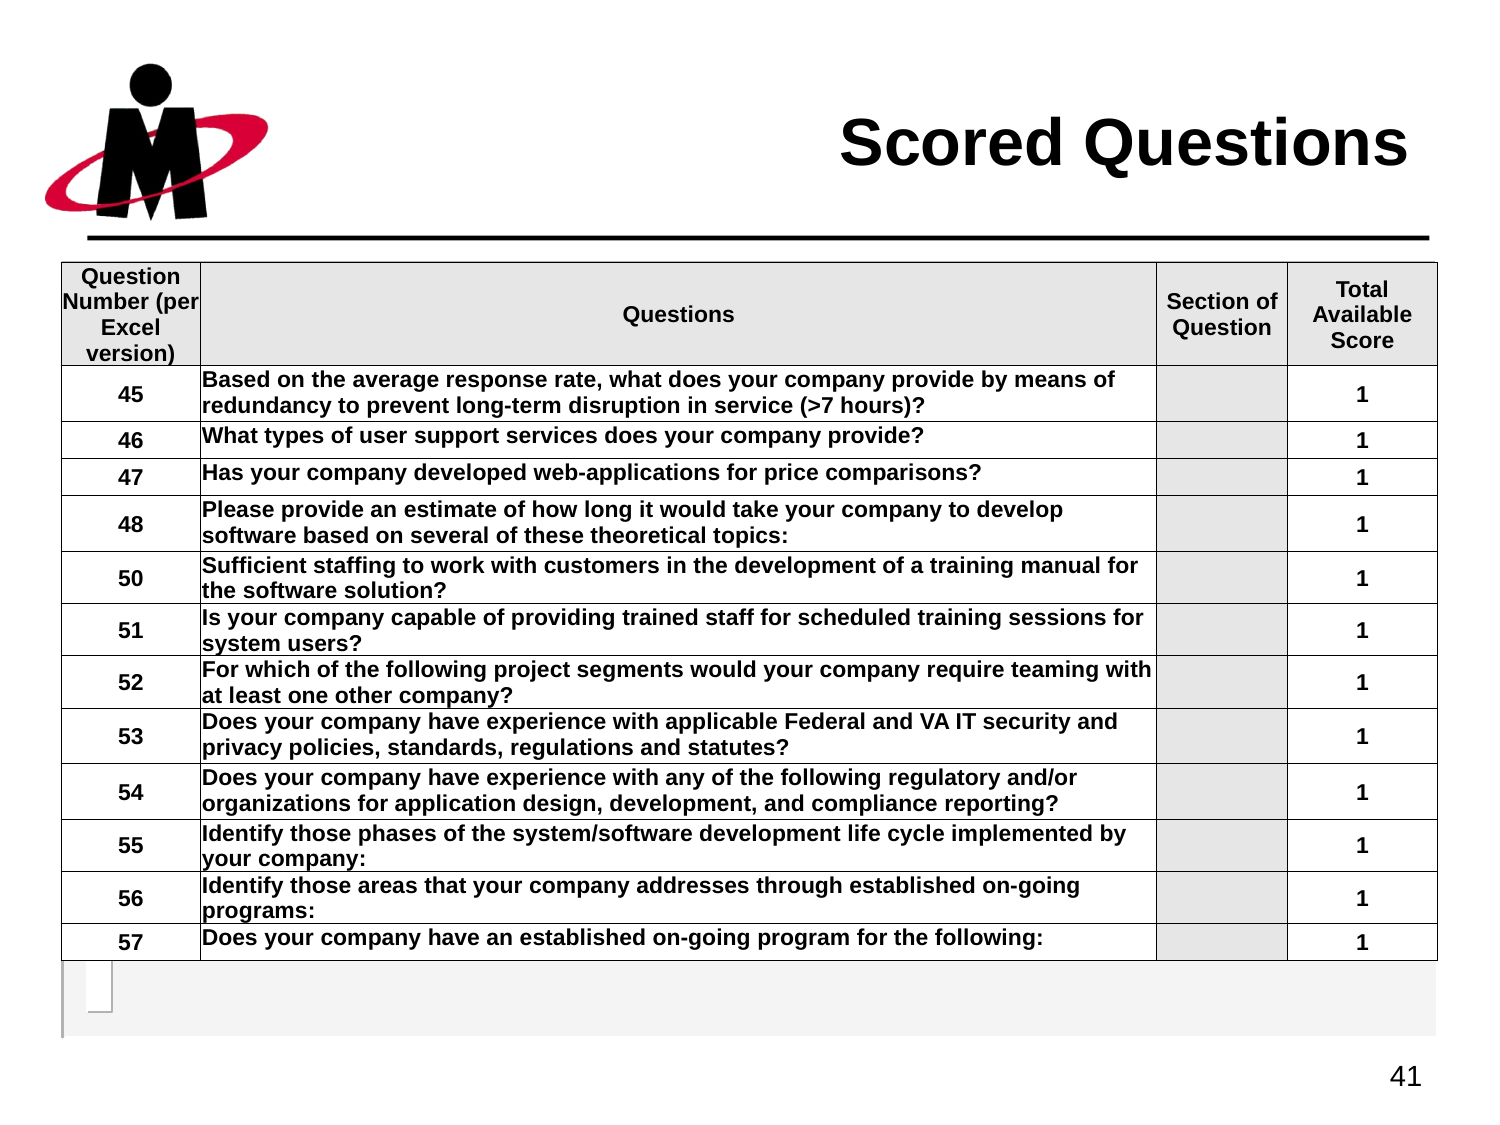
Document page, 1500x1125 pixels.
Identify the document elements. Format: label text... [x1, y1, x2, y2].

table_cell [1157, 604, 1287, 655]
table_cell [1157, 459, 1287, 495]
title Scored Questions [367, 44, 1426, 233]
table_cell 50 [62, 552, 200, 603]
table_cell 1 [1288, 820, 1437, 871]
table_cell 51 [62, 604, 200, 655]
table_cell Identify those phases of the system/software development life cycle implemented by your company: [201, 820, 1156, 871]
table_cell 53 [62, 709, 200, 763]
table_cell Identify those areas that your company addresses through established on-going programs: [201, 872, 1156, 923]
table_cell [1157, 422, 1287, 458]
table_cell What types of user support services does your company provide? [201, 422, 1156, 458]
table_header Section of Question [1157, 263, 1287, 365]
table_cell [1157, 656, 1287, 708]
table_cell [1157, 820, 1287, 871]
table_cell 48 [62, 496, 200, 551]
table_cell 1 [1288, 366, 1437, 421]
table_cell [1157, 366, 1287, 421]
table_cell [1157, 764, 1287, 819]
table_cell 1 [1288, 604, 1437, 655]
table_cell 57 [62, 924, 200, 960]
table_cell 1 [1288, 496, 1437, 551]
table_cell 1 [1288, 872, 1437, 923]
table_header Question Number (per Excel version) [62, 263, 200, 365]
table_cell Does your company have experience with applicable Federal and VA IT security and privacy policies, standards, regulations and statutes? [201, 709, 1156, 763]
table_header Total Available Score [1288, 263, 1437, 365]
table_cell Does your company have experience with any of the following regulatory and/or organizations for application design, development, and compliance reporting? [201, 764, 1156, 819]
picture [27, 44, 283, 251]
table_cell 52 [62, 656, 200, 708]
table_cell Based on the average response rate, what does your company provide by means of redundancy to prevent long-term disruption in service (>7 hours)? [201, 366, 1156, 421]
table_cell 47 [62, 459, 200, 495]
table_cell [1157, 872, 1287, 923]
table_cell For which of the following project segments would your company require teaming with at least one other company? [201, 656, 1156, 708]
table_cell Is your company capable of providing trained staff for scheduled training sessions for system users? [201, 604, 1156, 655]
table_cell 1 [1288, 764, 1437, 819]
table_cell 45 [62, 366, 200, 421]
slide_number 41 [1124, 1036, 1438, 1113]
table_cell Has your company developed web-applications for price comparisons? [201, 459, 1156, 495]
table_cell Please provide an estimate of how long it would take your company to develop software based on several of these theoretical topics: [201, 496, 1156, 551]
table_cell 1 [1288, 422, 1437, 458]
table_header Questions [201, 263, 1156, 365]
table_cell 56 [62, 872, 200, 923]
table_cell 54 [62, 764, 200, 819]
table_cell 1 [1288, 656, 1437, 708]
table_cell 1 [1288, 459, 1437, 495]
table_cell Sufficient staffing to work with customers in the development of a training manual for the software solution? [201, 552, 1156, 603]
table_cell 1 [1288, 924, 1437, 960]
table_cell 1 [1288, 709, 1437, 763]
table_cell 1 [1288, 552, 1437, 603]
table_cell Does your company have an established on-going program for the following: [201, 924, 1156, 960]
table_cell [1157, 924, 1287, 960]
table_cell [1157, 496, 1287, 551]
table_cell 55 [62, 820, 200, 871]
table_cell [1157, 552, 1287, 603]
table_cell 46 [62, 422, 200, 458]
table_cell [1157, 709, 1287, 763]
